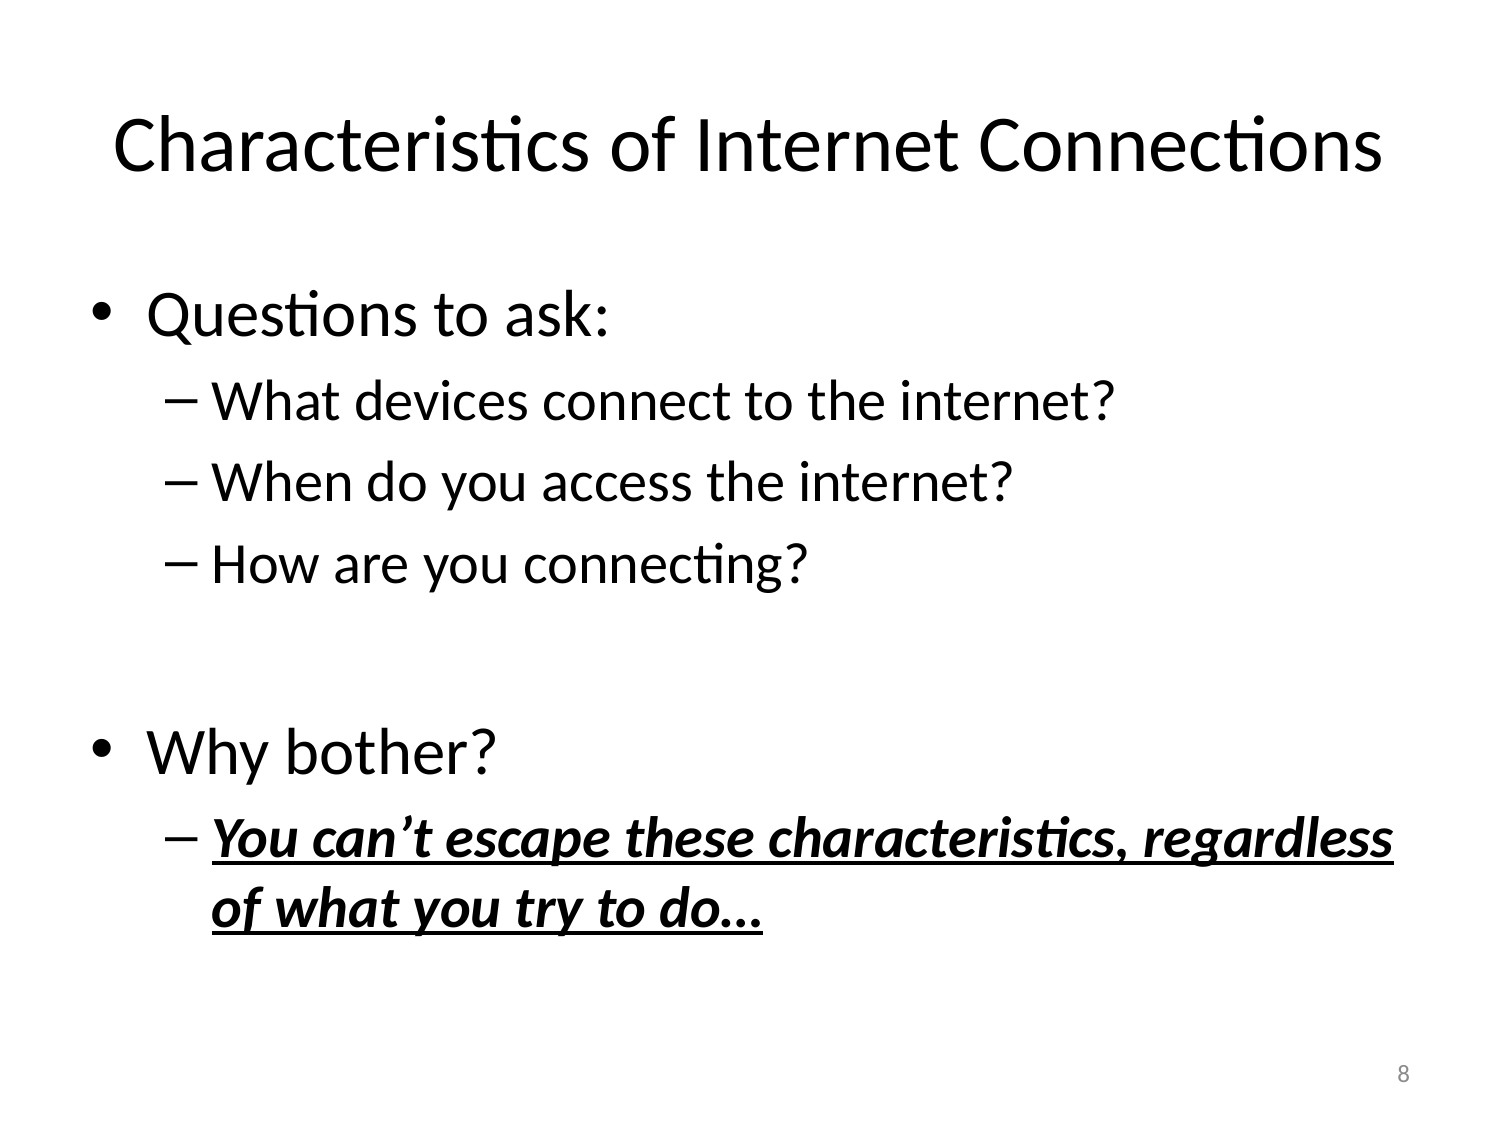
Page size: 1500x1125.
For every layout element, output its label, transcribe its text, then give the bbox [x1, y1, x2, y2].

list Questions to ask: What devices connect to the internet? When do you access the internet? How are you connecting? Why bother? You can’t escape these characteristics, regardless of what you try to do… [75, 262, 1425, 1005]
slide_number 8 [1074, 1042, 1425, 1103]
title Characteristics of Internet Connections [75, 45, 1425, 233]
